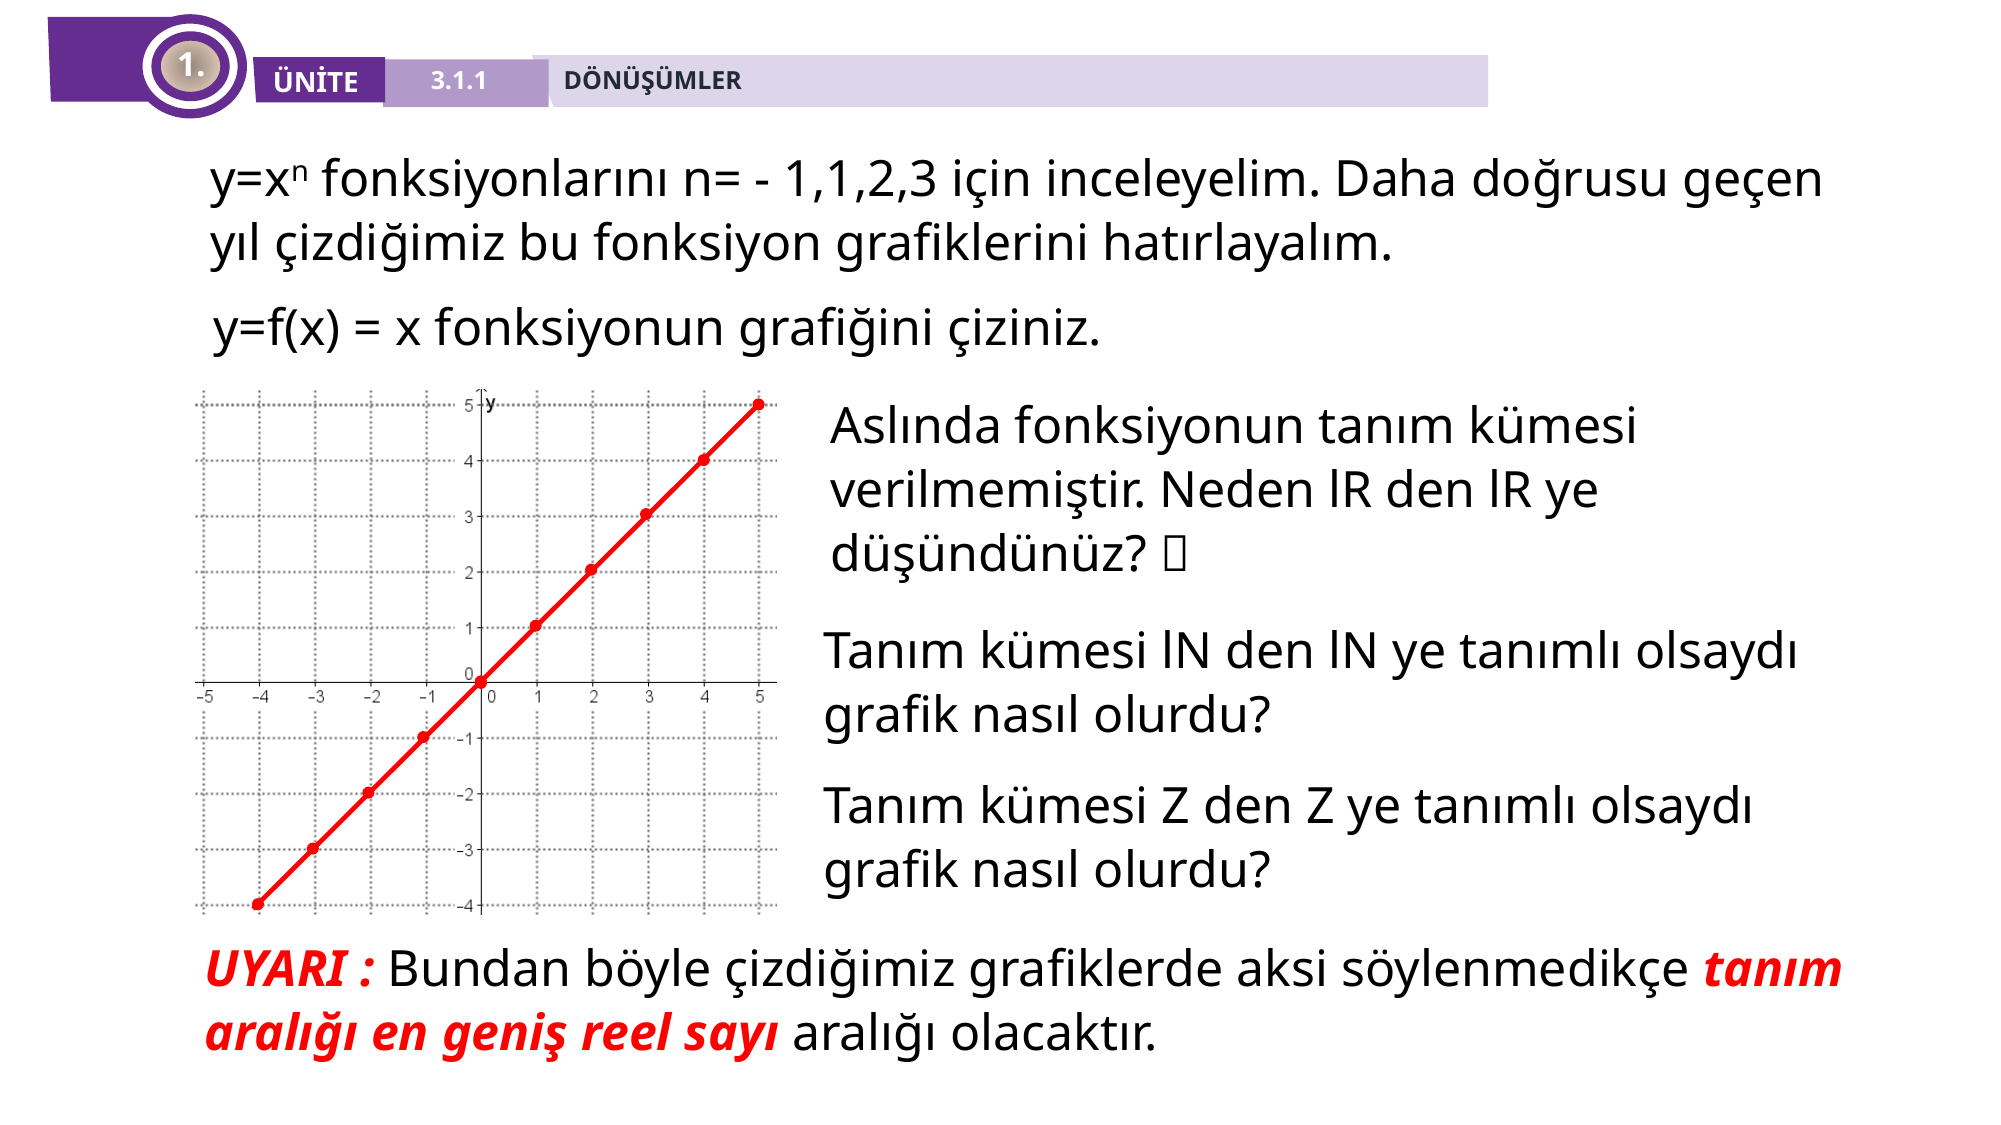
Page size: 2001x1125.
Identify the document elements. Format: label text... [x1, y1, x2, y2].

text_box Tanım kümesi lN den lN ye tanımlı olsaydı grafik nasıl olurdu? [808, 606, 1892, 751]
picture [195, 389, 777, 915]
text_box y=f(x) = x fonksiyonun grafiğini çiziniz. [185, 284, 1268, 364]
text_box Aslında fonksiyonun tanım kümesi verilmemiştir. Neden lR den lR ye düşündünüz?  [815, 381, 1898, 589]
text_box UYARI : Bundan böyle çizdiğimiz grafiklerde aksi söylenmedikçe tanım aralığı en geniş reel sayı aralığı olacaktır. [189, 924, 1917, 1068]
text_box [47, 16, 1552, 114]
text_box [252, 407, 755, 909]
text_box Tanım kümesi Z den Z ye tanımlı olsaydı grafik nasıl olurdu? [808, 762, 1892, 906]
text_box y=xn fonksiyonlarını n= - 1,1,2,3 için inceleyelim. Daha doğrusu geçen yıl çizdiğimiz bu fonksiyon grafiklerini hatırlayalım. [195, 134, 1898, 278]
